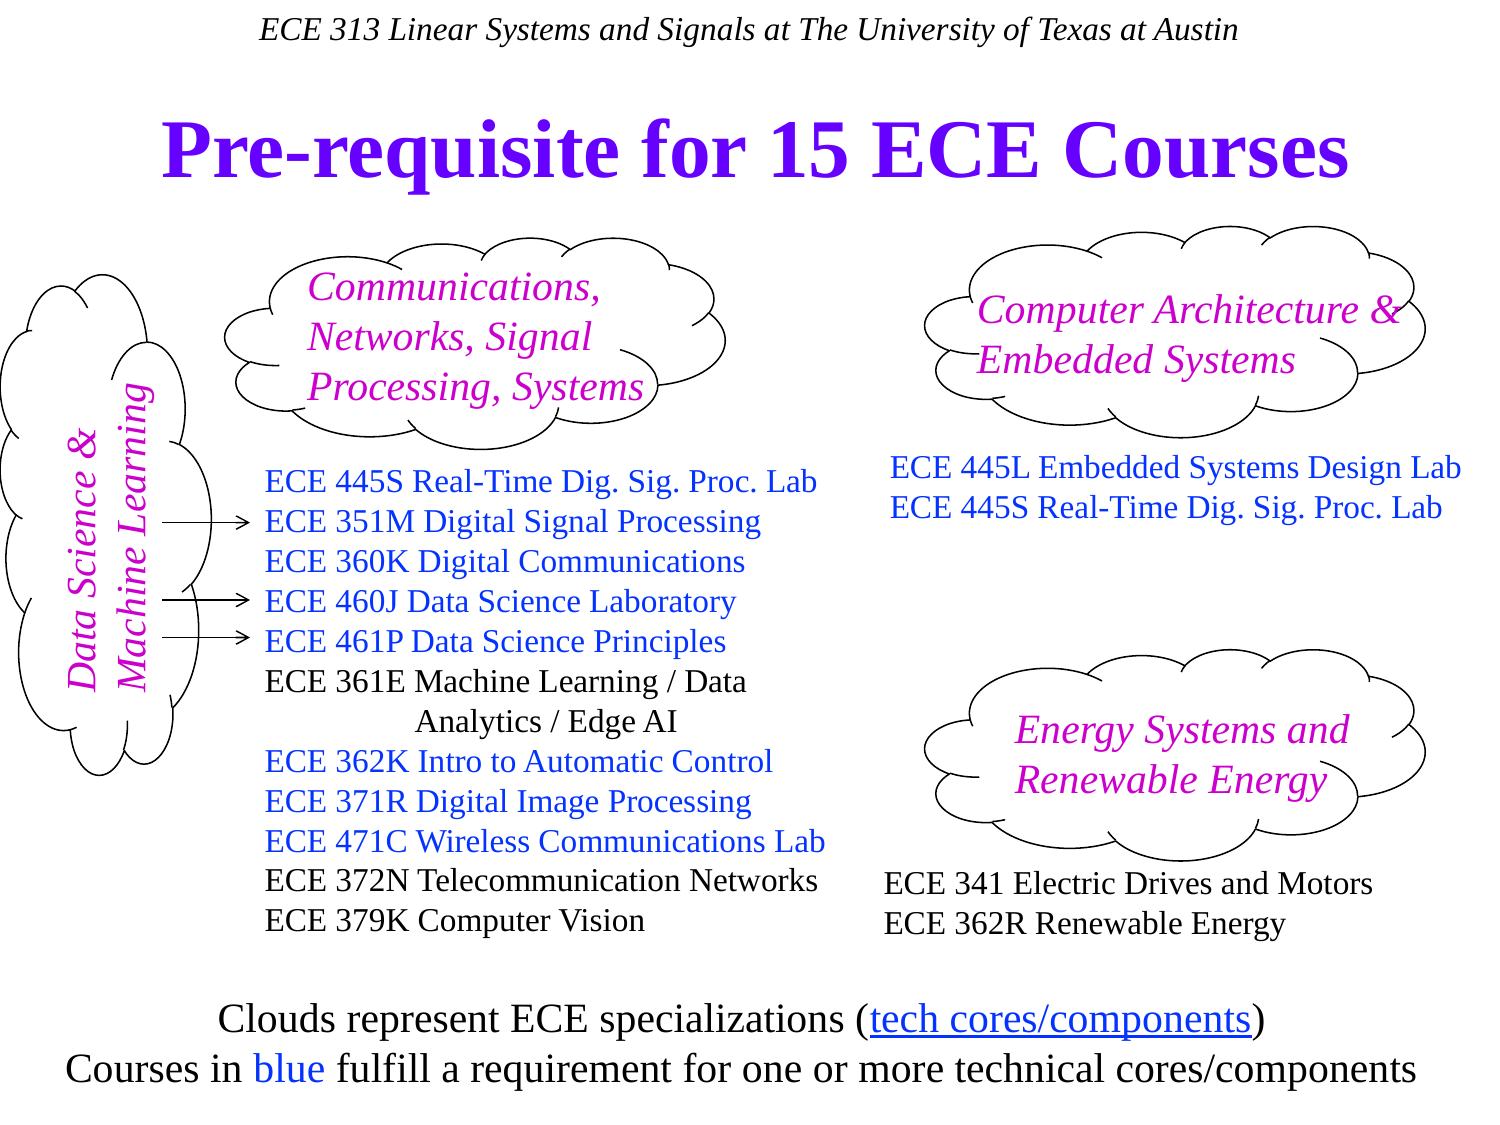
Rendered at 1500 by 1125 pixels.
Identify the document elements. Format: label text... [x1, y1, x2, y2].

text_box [868, 648, 1457, 951]
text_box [224, 237, 857, 953]
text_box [0, 274, 219, 776]
title Pre-requisite for 15 ECE Courses [75, 55, 1438, 238]
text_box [874, 225, 1488, 535]
text_box ECE 313 Linear Systems and Signals at The University of Texas at Austin [0, 0, 1500, 55]
text_box Clouds represent ECE specializations (tech cores/components) Courses in blue fulfill a requirement for one or more technical cores/components [46, 983, 1437, 1099]
